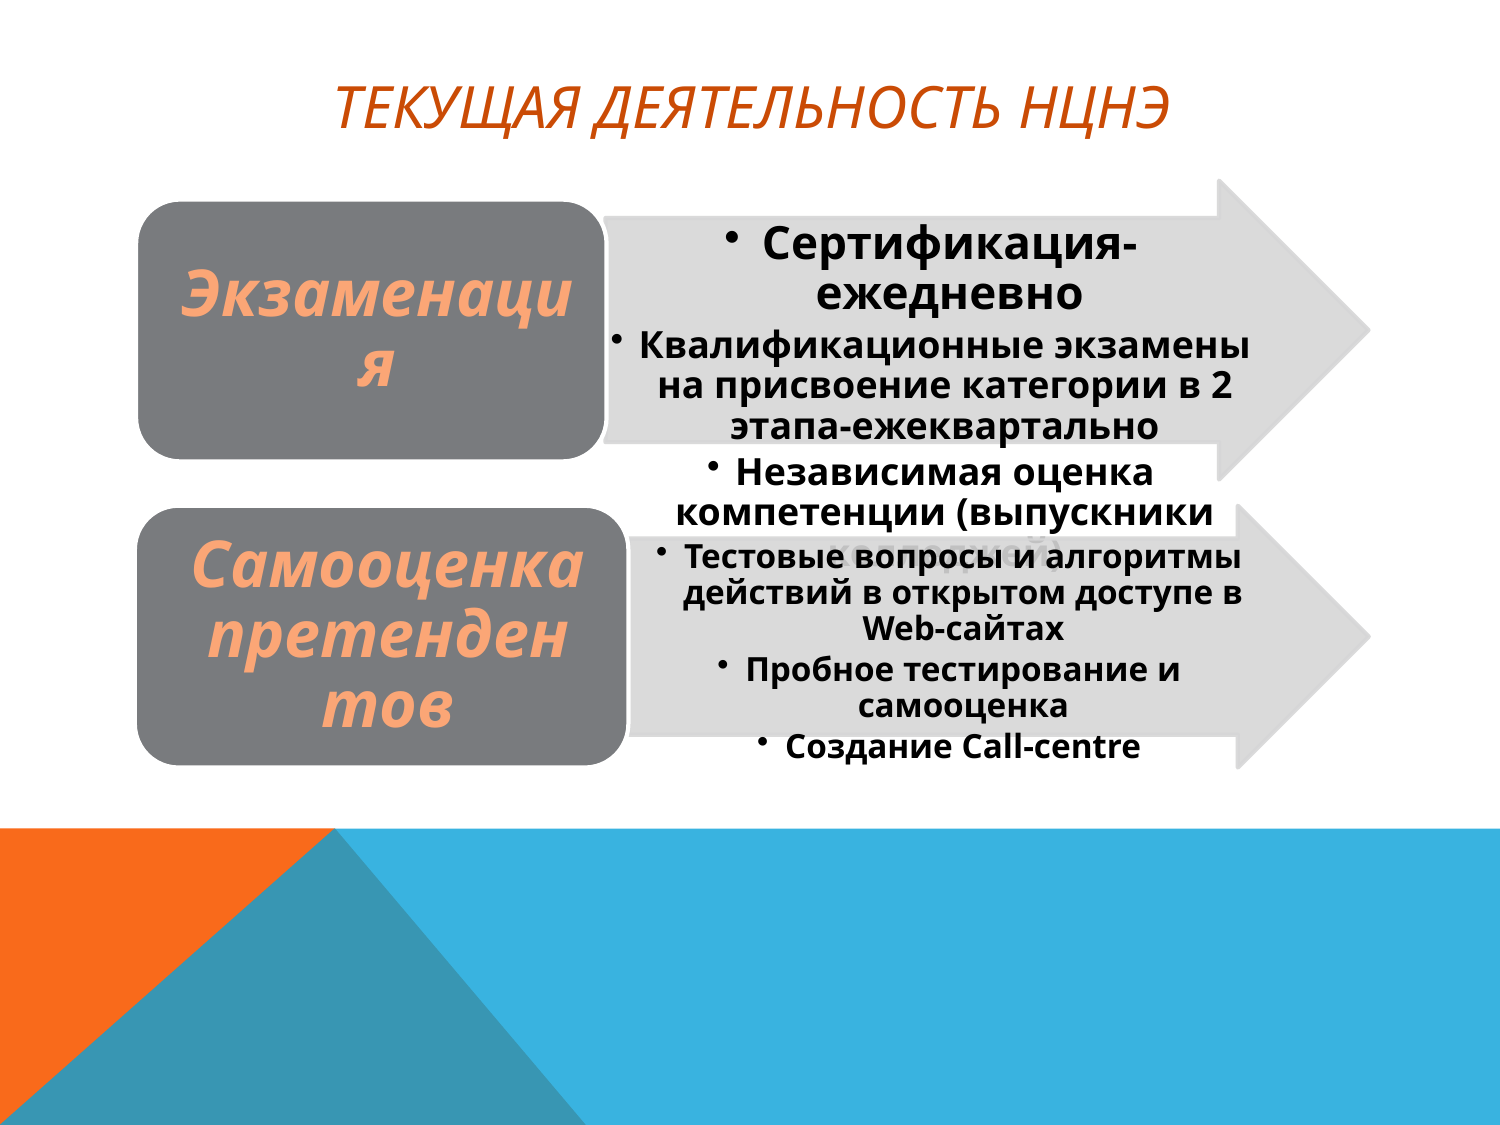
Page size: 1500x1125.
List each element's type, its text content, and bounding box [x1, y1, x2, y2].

title Текущая деятельность НЦНЭ [135, 60, 1369, 150]
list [134, 180, 1369, 768]
